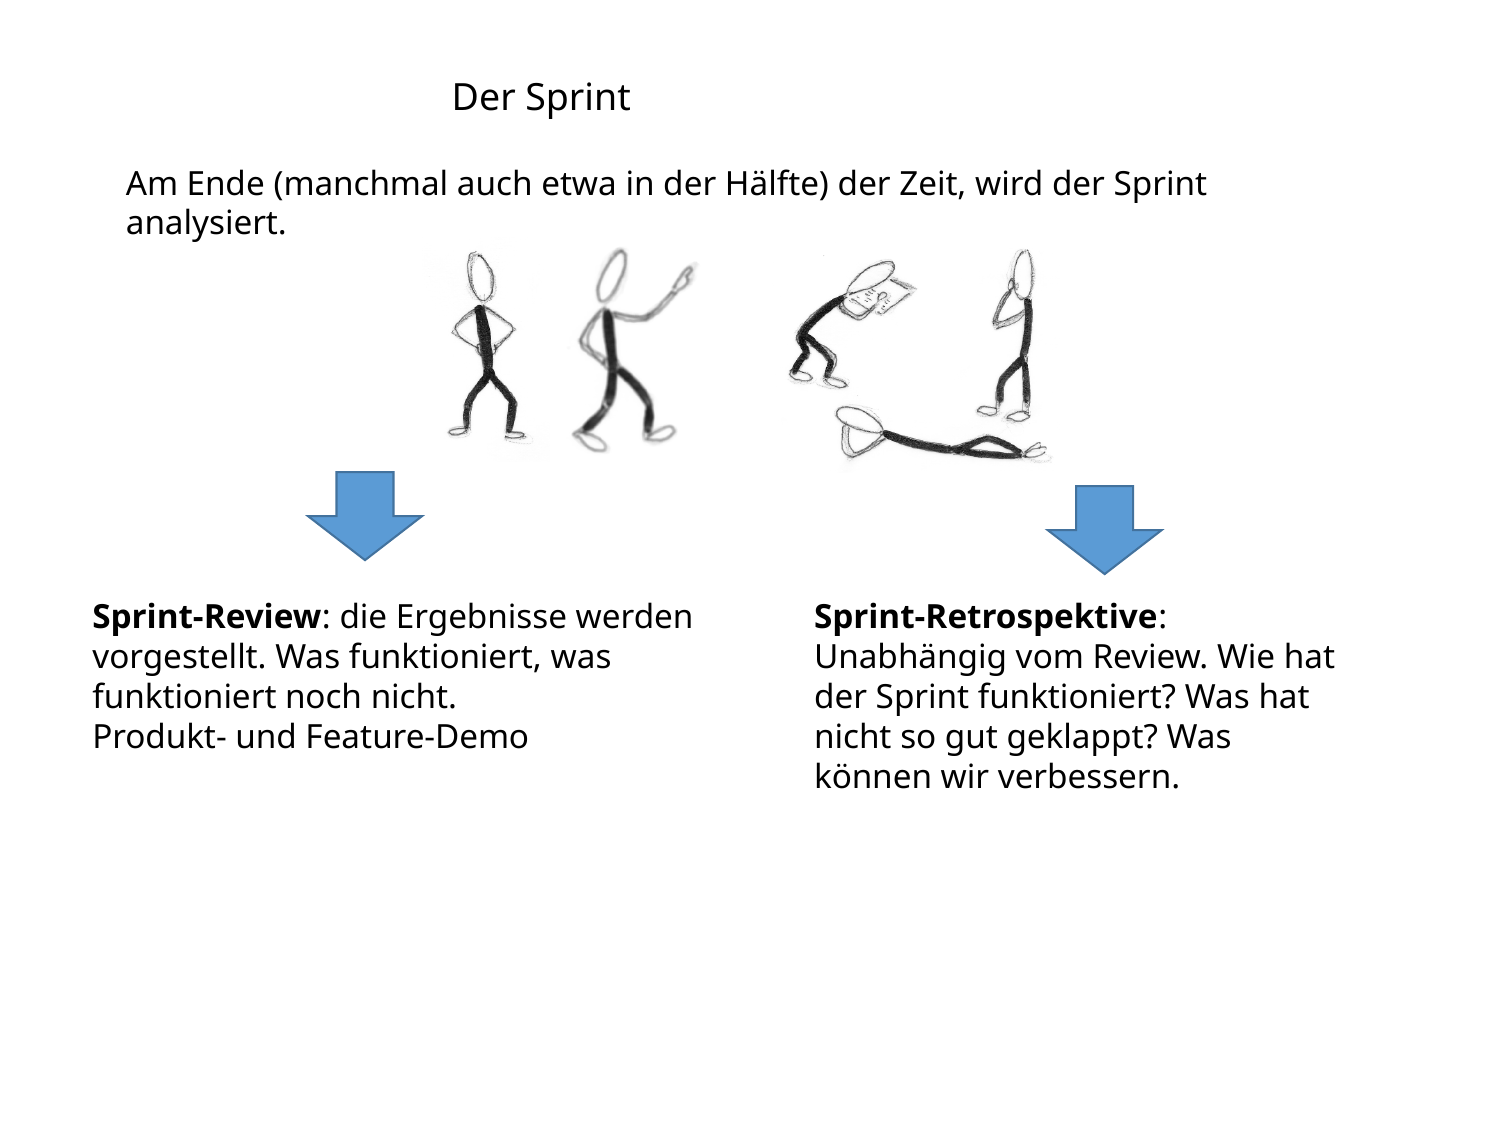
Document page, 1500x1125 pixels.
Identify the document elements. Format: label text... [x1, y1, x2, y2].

text_box Sprint-Review: die Ergebnisse werden vorgestellt. Was funktioniert, was funktioniert noch nicht. Produkt- und Feature-Demo [77, 588, 730, 763]
text_box [305, 471, 426, 562]
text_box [421, 237, 1062, 473]
text_box Der Sprint [436, 65, 1344, 126]
text_box [1044, 485, 1165, 576]
text_box Sprint-Retrospektive: Unabhängig vom Review. Wie hat der Sprint funktioniert? Was hat nicht so gut geklappt? Was können wir verbessern. [799, 588, 1373, 803]
text_box Am Ende (manchmal auch etwa in der Hälfte) der Zeit, wird der Sprint analysiert. [111, 154, 1373, 249]
